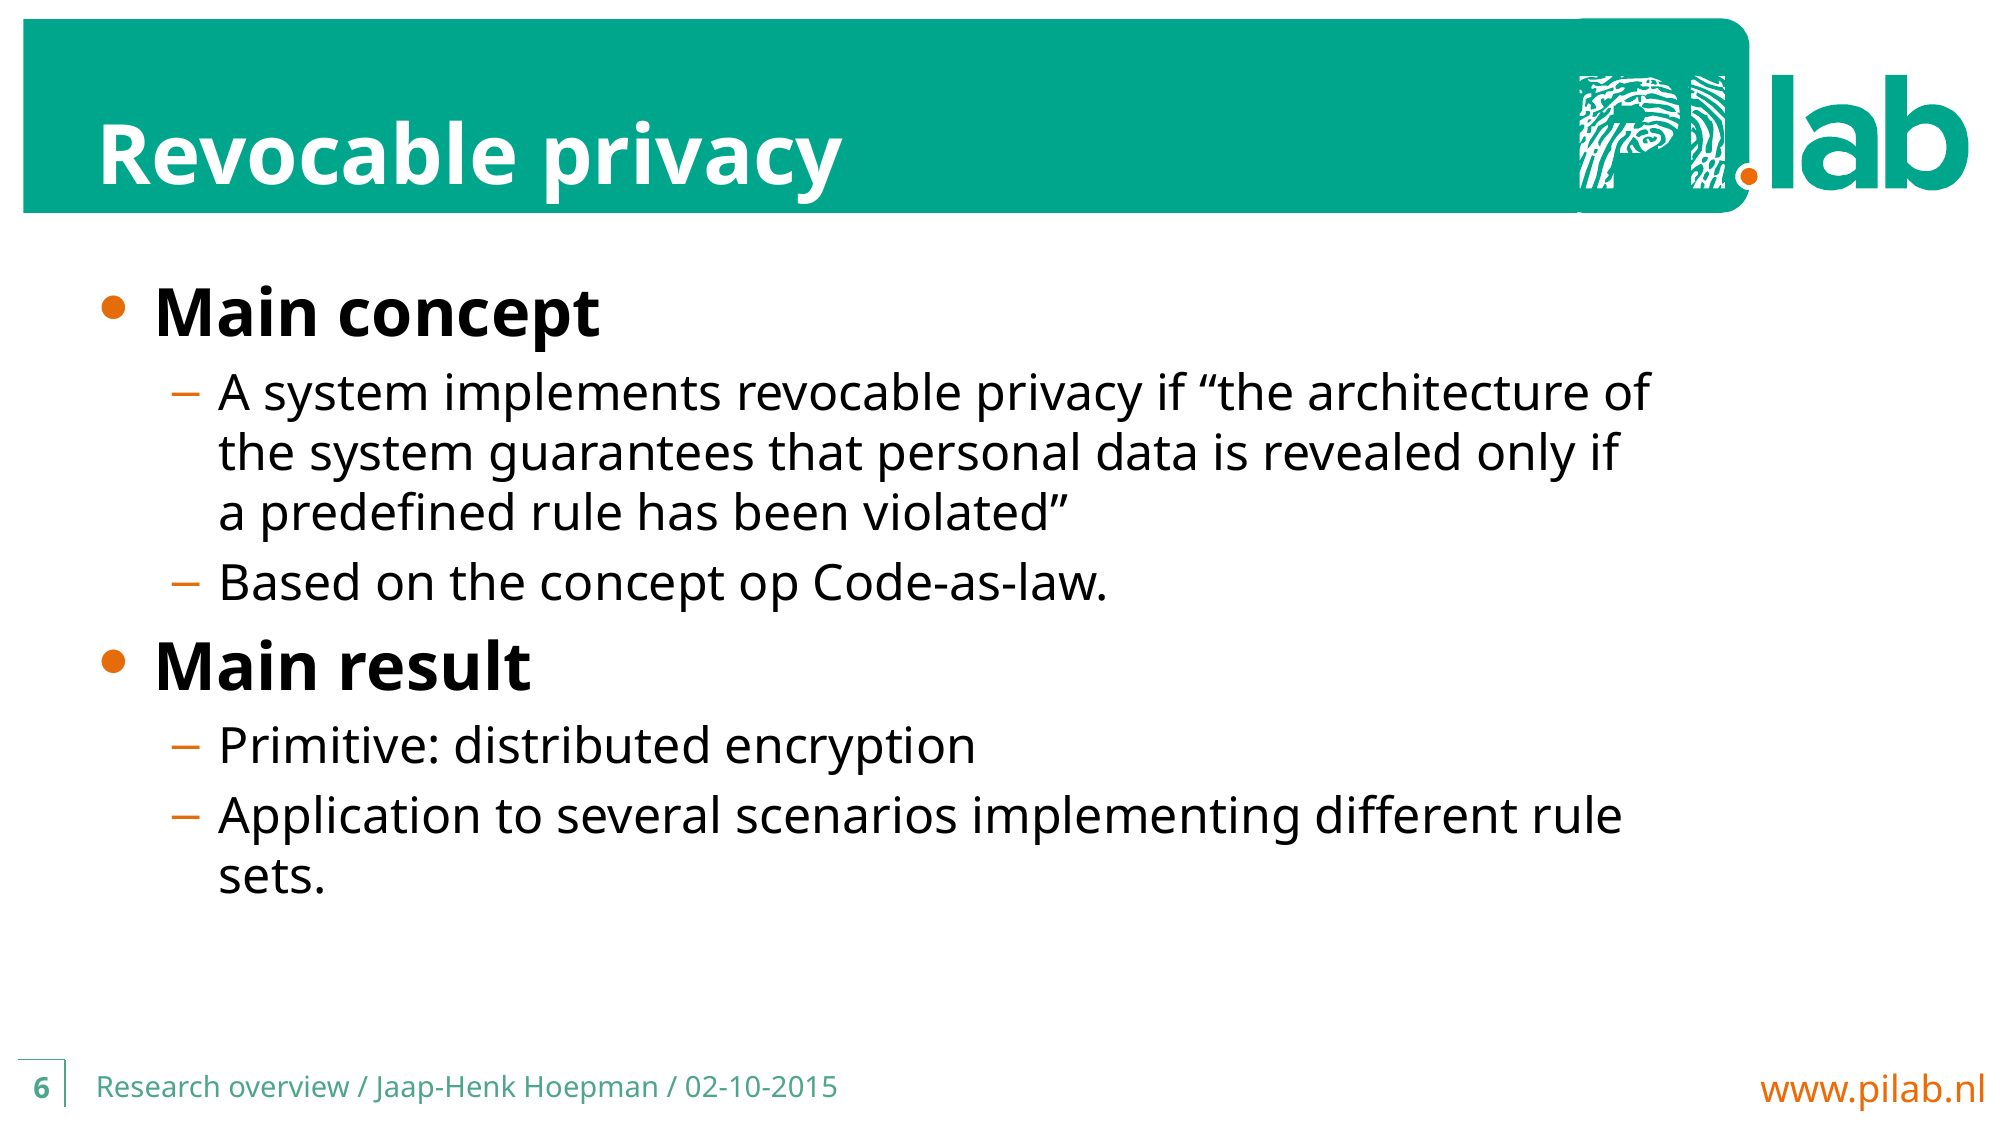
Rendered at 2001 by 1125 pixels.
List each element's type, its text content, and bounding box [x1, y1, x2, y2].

slide_number 6 [0, 1059, 66, 1120]
list Main concept A system implements revocable privacy if “the architecture of the system guarantees that personal data is revealed only if a predeﬁned rule has been violated” Based on the concept op Code-as-law. Main result Primitive: distributed encryption Application to several scenarios implementing different rule sets. [81, 262, 1676, 1005]
footer Research overview / Jaap-Henk Hoepman / 02-10-2015 [80, 1058, 1654, 1119]
title Revocable privacy [81, 19, 1407, 209]
